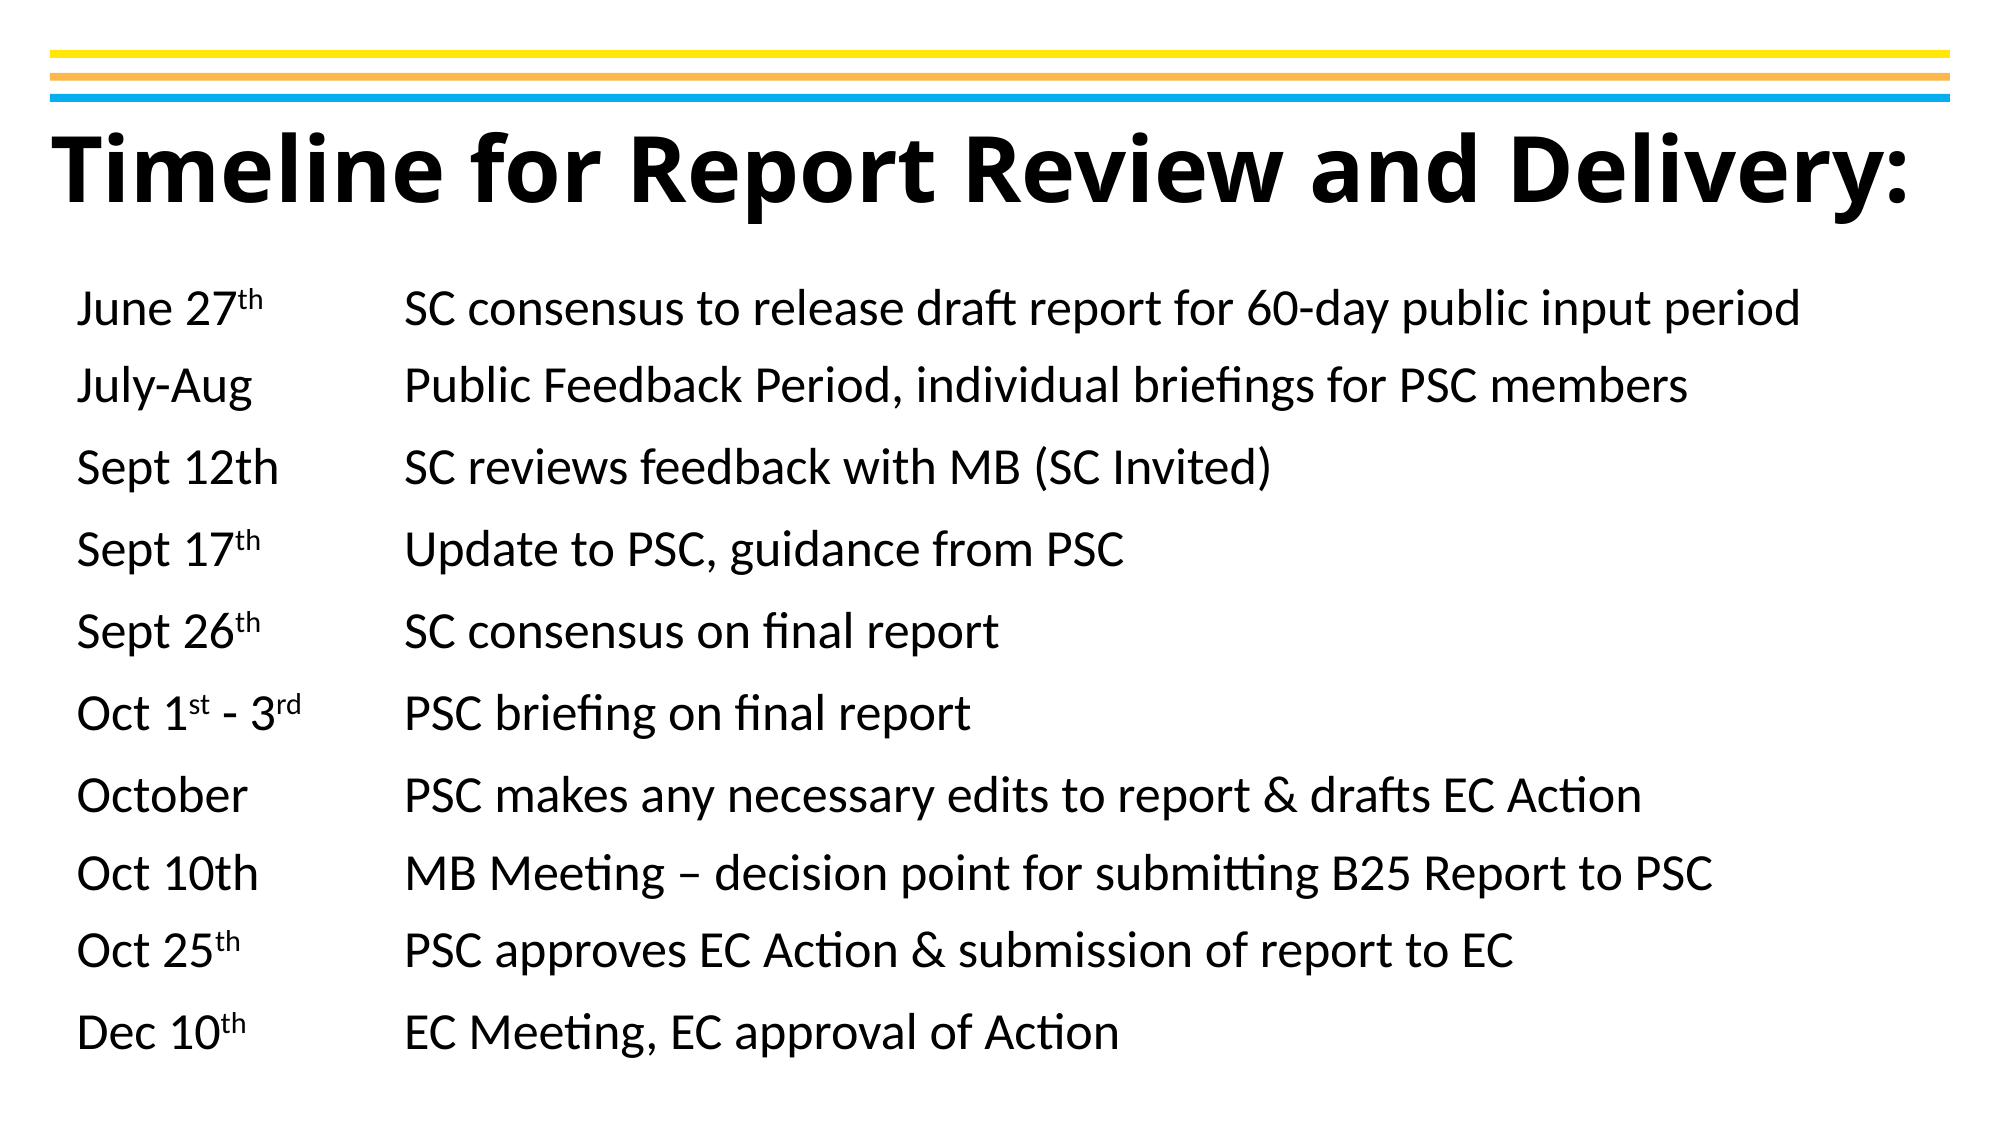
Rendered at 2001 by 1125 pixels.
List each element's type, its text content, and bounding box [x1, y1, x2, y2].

table_cell EC Meeting, EC approval of Action [389, 1003, 1935, 1085]
table_header SC consensus to release draft report for 60-day public input period [389, 279, 1935, 356]
table_cell July-Aug [62, 356, 389, 438]
table_cell October [62, 766, 389, 843]
table_cell Update to PSC, guidance from PSC [389, 520, 1935, 602]
table_cell Public Feedback Period, individual briefings for PSC members [389, 356, 1935, 438]
table_cell Dec 10th [62, 1003, 389, 1085]
table_cell SC consensus on final report [389, 602, 1935, 684]
table_cell PSC briefing on final report [389, 684, 1935, 766]
table_cell Oct 1st - 3rd [62, 684, 389, 766]
table_header June 27th [62, 279, 389, 356]
table_cell Sept 12th [62, 438, 389, 520]
table_cell Oct 10th [62, 843, 389, 921]
title Timeline for Report Review and Delivery: [49, 122, 1950, 223]
table_cell PSC makes any necessary edits to report & drafts EC Action [389, 766, 1935, 843]
table_cell Sept 26th [62, 602, 389, 684]
table_cell PSC approves EC Action & submission of report to EC [389, 921, 1935, 1003]
table_cell Oct 25th [62, 921, 389, 1003]
table_cell MB Meeting – decision point for submitting B25 Report to PSC [389, 843, 1935, 921]
table_cell SC reviews feedback with MB (SC Invited) [389, 438, 1935, 520]
table_cell Sept 17th [62, 520, 389, 602]
